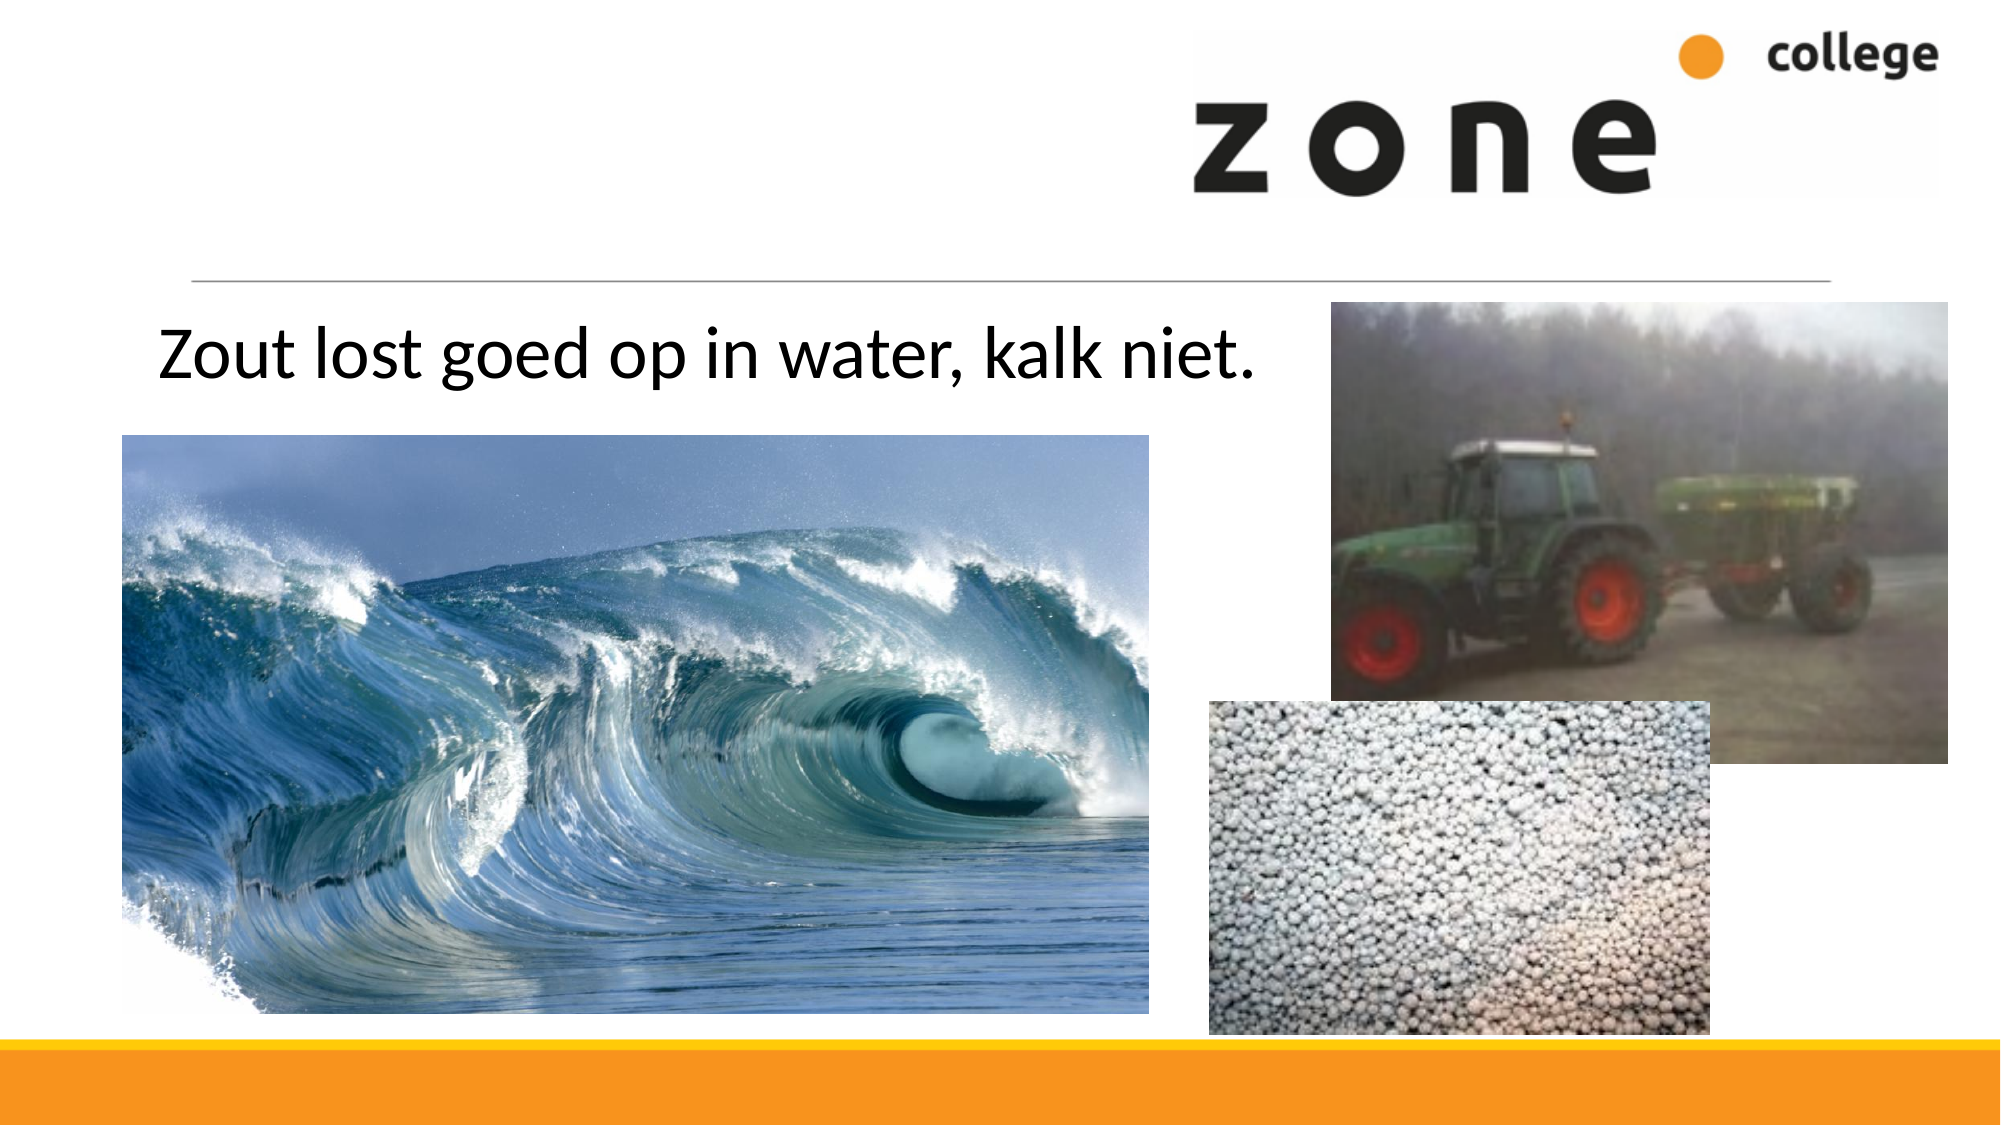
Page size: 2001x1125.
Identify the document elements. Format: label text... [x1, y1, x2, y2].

picture [0, 0, 2001, 1125]
list Zout lost goed op in water, kalk niet. [143, 305, 1331, 899]
